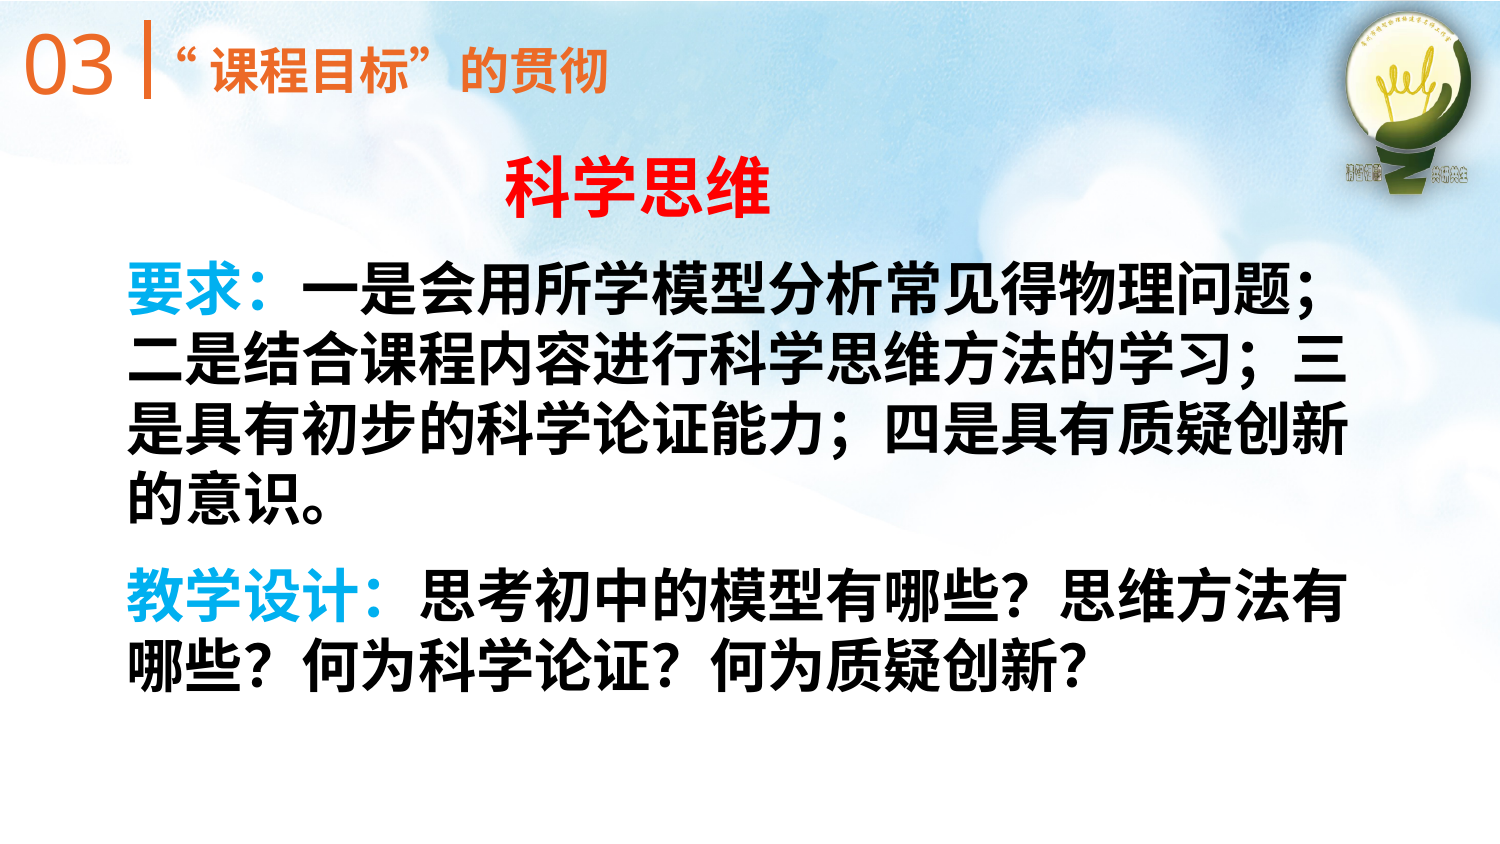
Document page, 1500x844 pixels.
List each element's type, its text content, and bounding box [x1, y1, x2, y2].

text_box 教学设计：思考初中的模型有哪些？思维方法有哪些？何为科学论证？何为质疑创新？ [112, 551, 1376, 707]
picture [0, 0, 1500, 843]
text_box 科学思维 [490, 138, 810, 234]
text_box 03 [7, 3, 132, 119]
text_box “课程目标”的贯彻 [132, 32, 624, 107]
text_box 要求：一是会用所学模型分析常见得物理问题；二是结合课程内容进行科学思维方法的学习；三是具有初步的科学论证能力；四是具有质疑创新的意识。 [112, 244, 1376, 540]
